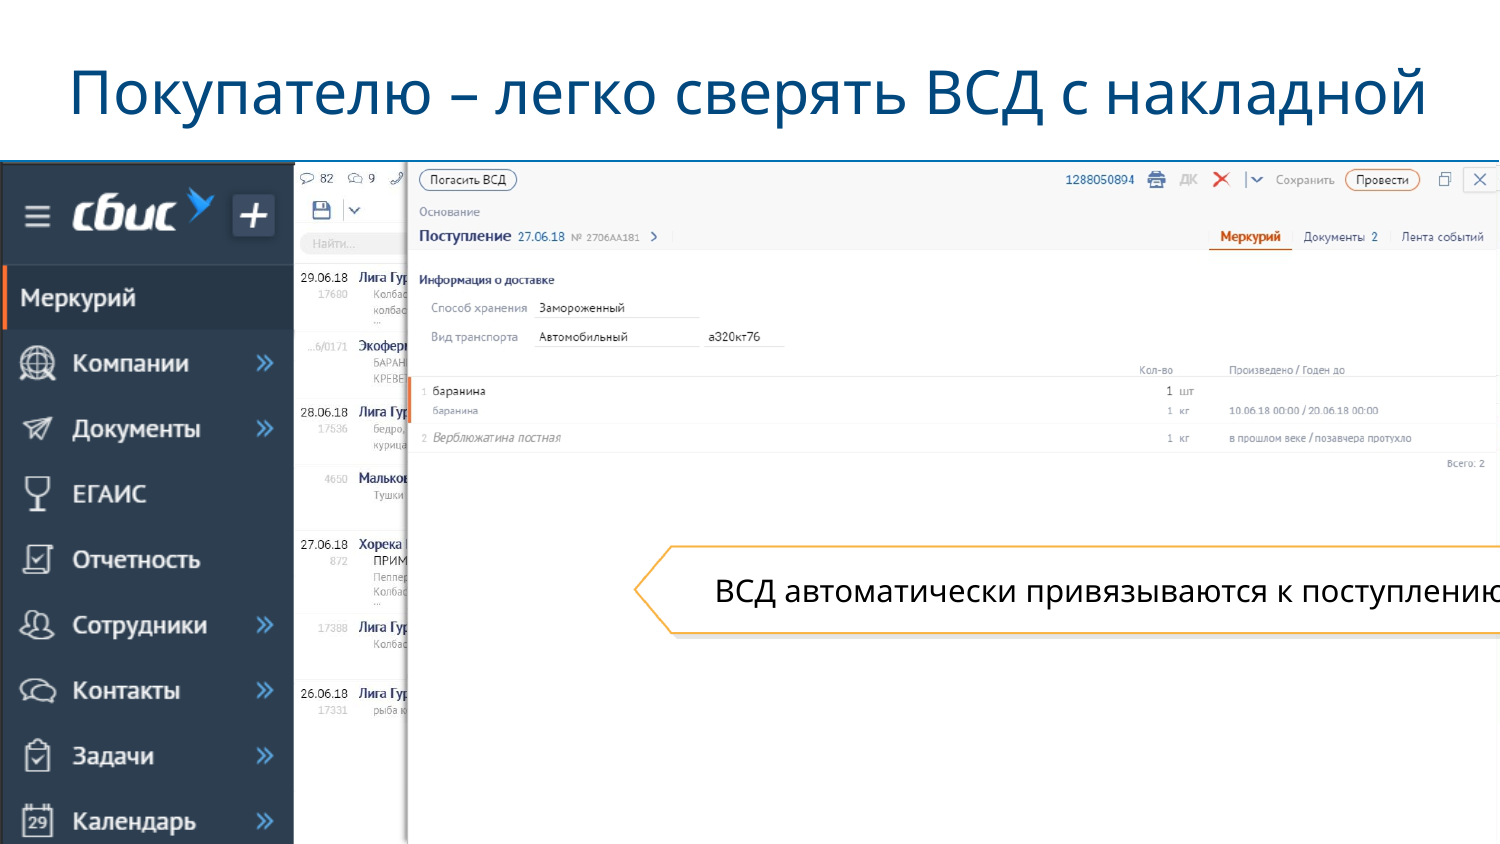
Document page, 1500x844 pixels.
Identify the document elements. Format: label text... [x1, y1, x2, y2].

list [299, 170, 390, 723]
picture [0, 160, 1499, 844]
title Покупателю – легко сверять ВСД с накладной [0, 19, 1499, 159]
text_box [631, 542, 1500, 641]
